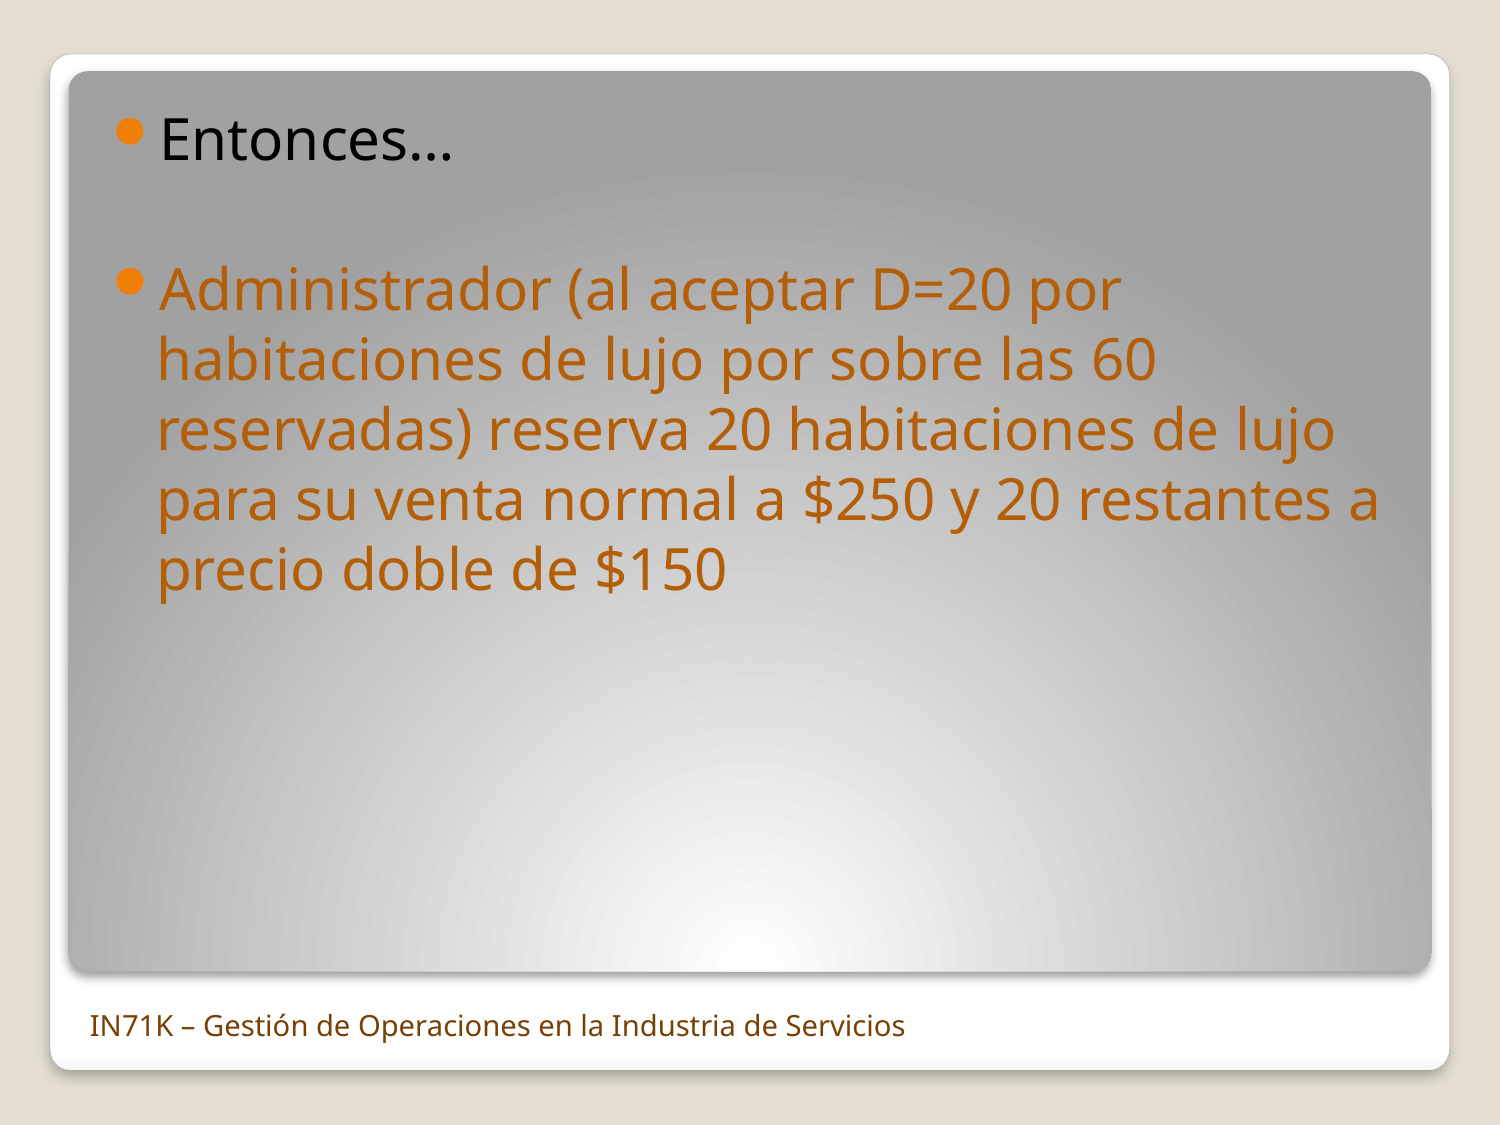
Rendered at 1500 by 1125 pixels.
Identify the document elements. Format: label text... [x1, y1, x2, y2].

list Entonces… Administrador (al aceptar D=20 por habitaciones de lujo por sobre las 60 reservadas) reserva 20 habitaciones de lujo para su venta normal a $250 y 20 restantes a precio doble de $150 [82, 86, 1425, 774]
text_box IN71K – Gestión de Operaciones en la Industria de Servicios [74, 999, 1263, 1050]
